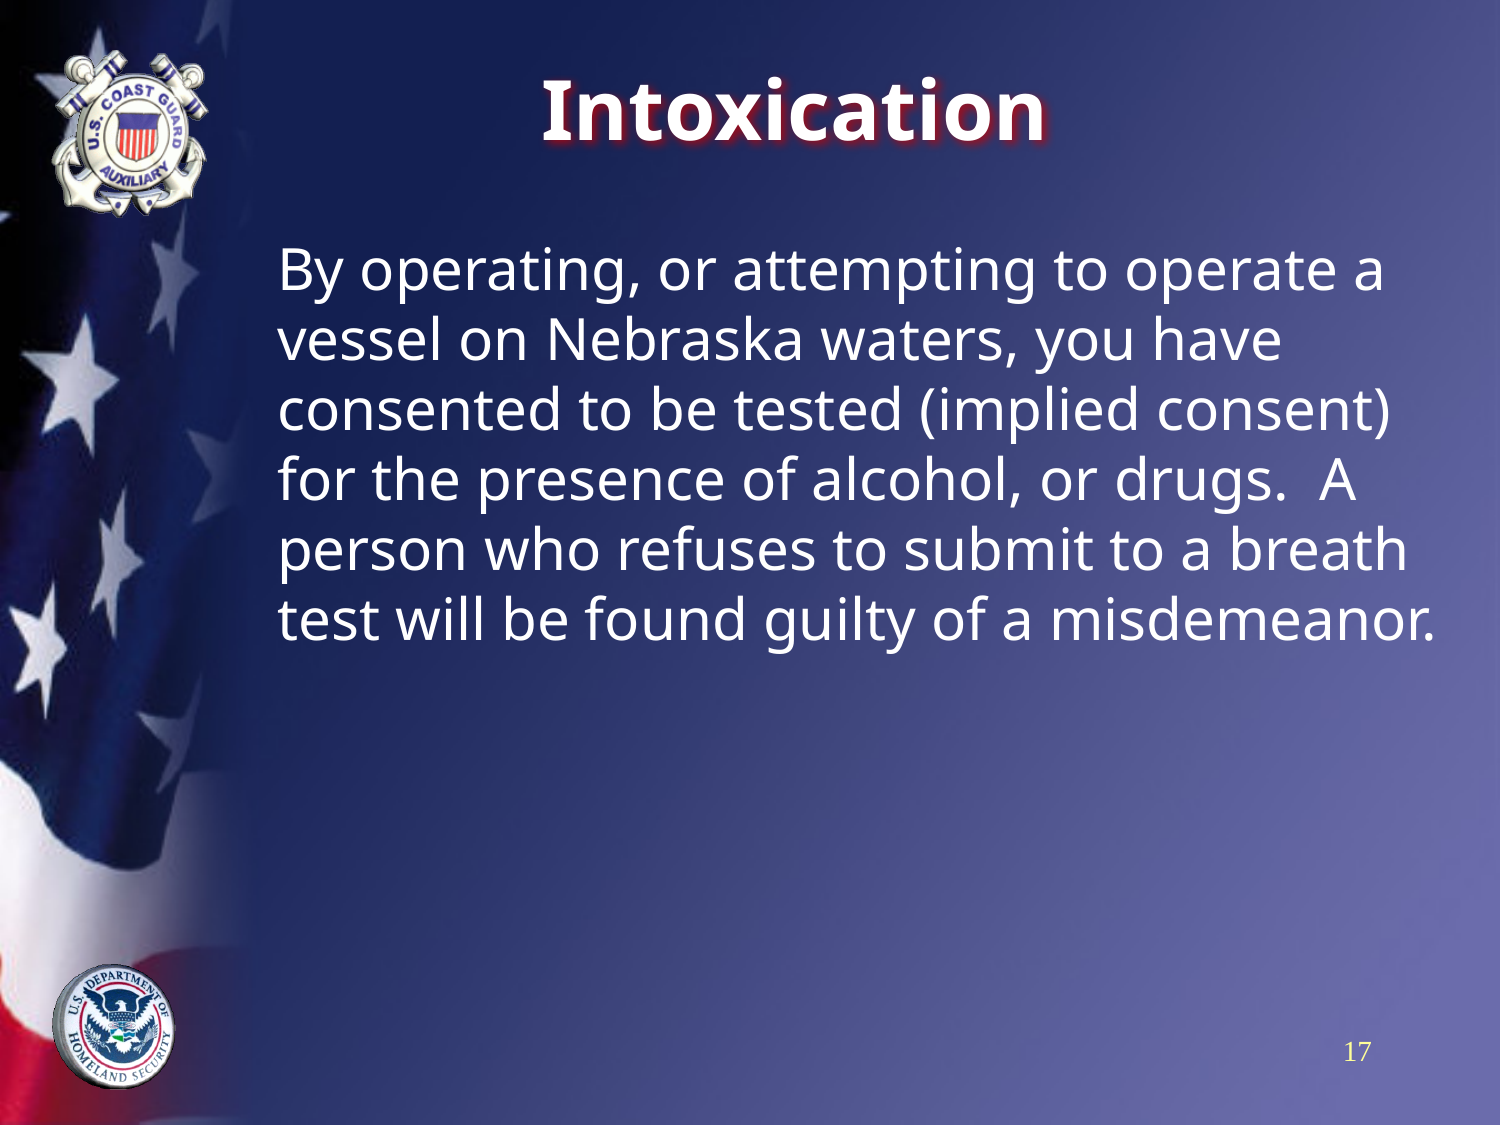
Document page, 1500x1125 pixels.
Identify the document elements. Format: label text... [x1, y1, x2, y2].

slide_number 17 [1074, 1025, 1388, 1100]
picture [0, 0, 1500, 1125]
text_box By operating, or attempting to operate a vessel on Nebraska waters, you have consented to be tested (implied consent) for the presence of alcohol, or drugs. A person who refuses to submit to a breath test will be found guilty of a misdemeanor. [262, 224, 1463, 742]
title Intoxication [137, 37, 1388, 177]
